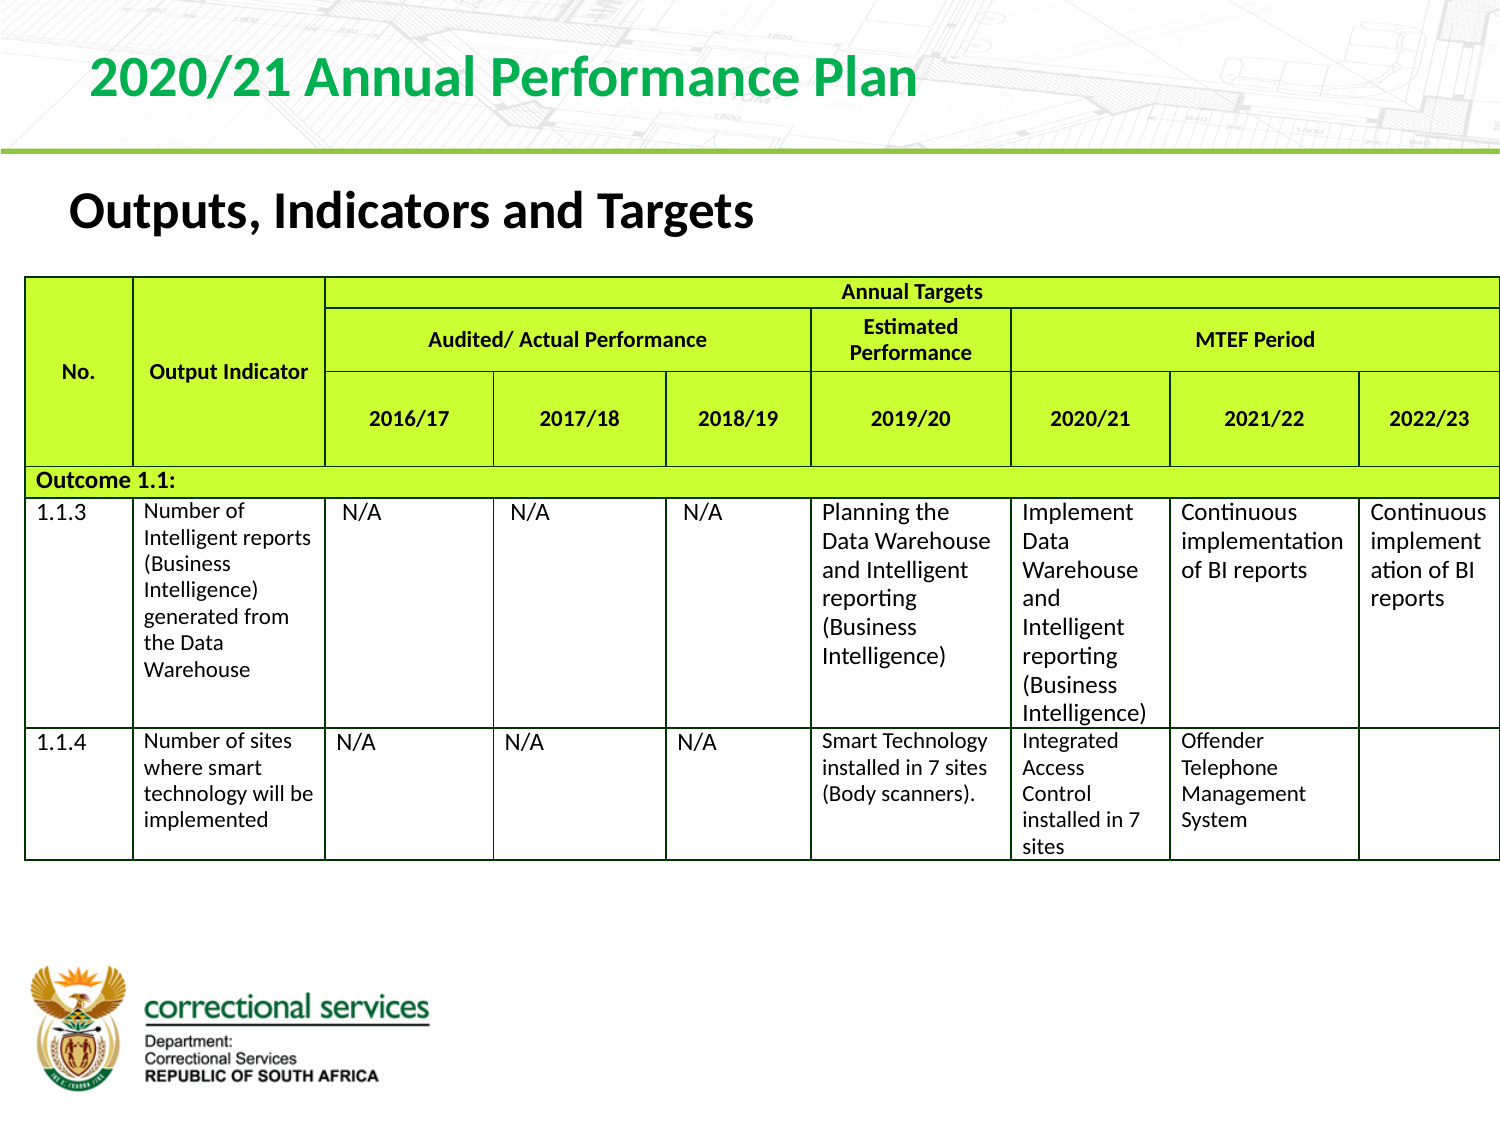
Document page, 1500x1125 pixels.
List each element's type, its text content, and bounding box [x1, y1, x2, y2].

table_cell N/A [667, 499, 810, 727]
table_cell N/A [326, 729, 493, 859]
table_cell Audited/ Actual Performance [326, 309, 810, 371]
picture [0, 0, 1500, 154]
table_cell Number of Intelligent reports (Business Intelligence) generated from the Data Warehouse [134, 499, 324, 727]
table_cell 1.1.3 [26, 499, 132, 727]
table_cell 2022/23 [1360, 372, 1499, 466]
table_cell N/A [494, 499, 665, 727]
table_cell 2019/20 [812, 372, 1010, 466]
table_cell Outcome 1.1: [26, 467, 1499, 497]
table_cell 2021/22 [1171, 372, 1358, 466]
table_cell N/A [494, 729, 665, 859]
table_cell 2016/17 [326, 372, 493, 466]
table_cell Estimated Performance [812, 309, 1010, 371]
table_cell Number of sites where smart technology will be implemented [134, 729, 324, 859]
table_cell N/A [326, 499, 493, 727]
table_cell Planning the Data Warehouse and Intelligent reporting (Business Intelligence) [812, 499, 1010, 727]
text_box Outputs, Indicators and Targets [54, 168, 782, 311]
table_cell 1.1.4 [26, 729, 132, 859]
table_cell MTEF Period [1012, 309, 1499, 371]
picture [0, 936, 481, 1125]
table_cell Offender Telephone Management System [1171, 729, 1358, 859]
table_cell Continuous implementation of BI reports [1360, 499, 1499, 727]
table_cell 2020/21 [1012, 372, 1169, 466]
table_cell 2018/19 [667, 372, 810, 466]
table_cell N/A [667, 729, 810, 859]
table_cell [1360, 729, 1499, 859]
table_cell 2017/18 [494, 372, 665, 466]
table_cell Continuous implementation of BI reports [1171, 499, 1358, 727]
table_cell Implement Data Warehouse and Intelligent reporting (Business Intelligence) [1012, 499, 1169, 727]
table_header Output Indicator [134, 311, 324, 466]
table_header Annual Targets [782, 278, 1499, 307]
table_cell Smart Technology installed in 7 sites (Body scanners). [812, 729, 1010, 859]
text_box 2020/21 Annual Performance Plan [74, 30, 1425, 116]
table_cell Integrated Access Control installed in 7 sites [1012, 729, 1169, 859]
table_header No. [26, 278, 132, 466]
